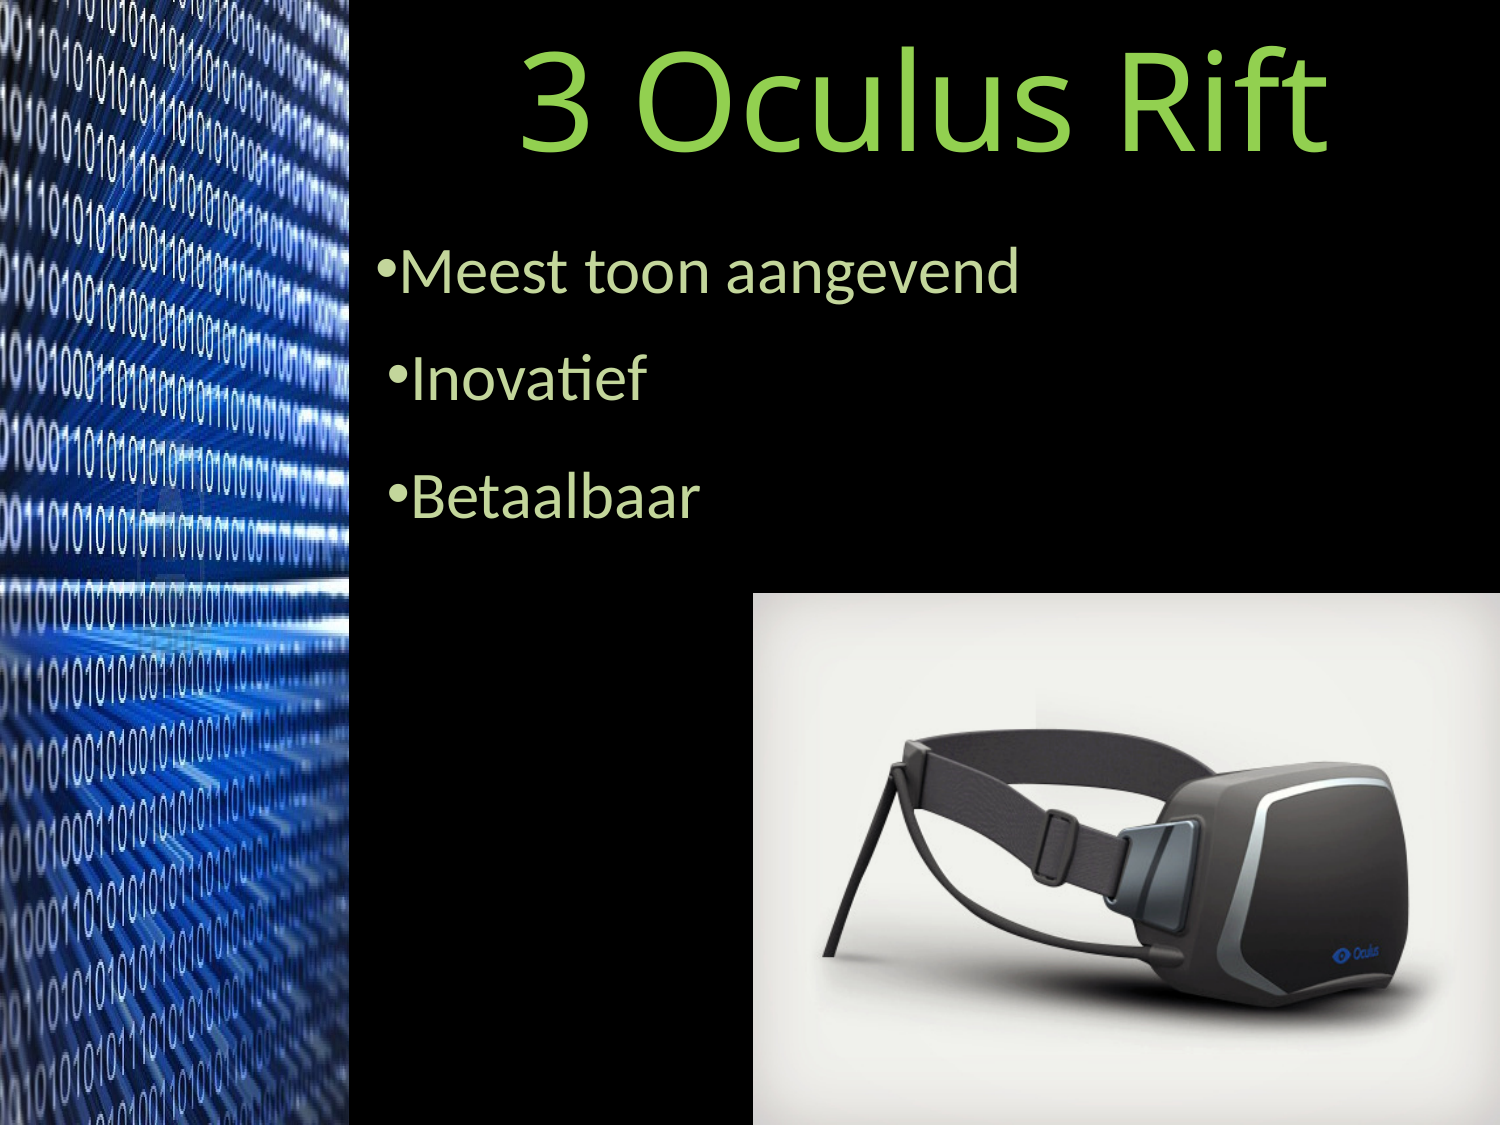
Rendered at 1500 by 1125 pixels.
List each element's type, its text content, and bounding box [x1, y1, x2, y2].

picture [753, 593, 1500, 1125]
text_box Inovatief [371, 326, 703, 421]
picture [0, 0, 349, 1125]
text_box Betaalbaar [371, 444, 727, 539]
text_box Meest toon aangevend [360, 219, 1058, 315]
title 3 Oculus Rift [349, 0, 1500, 194]
